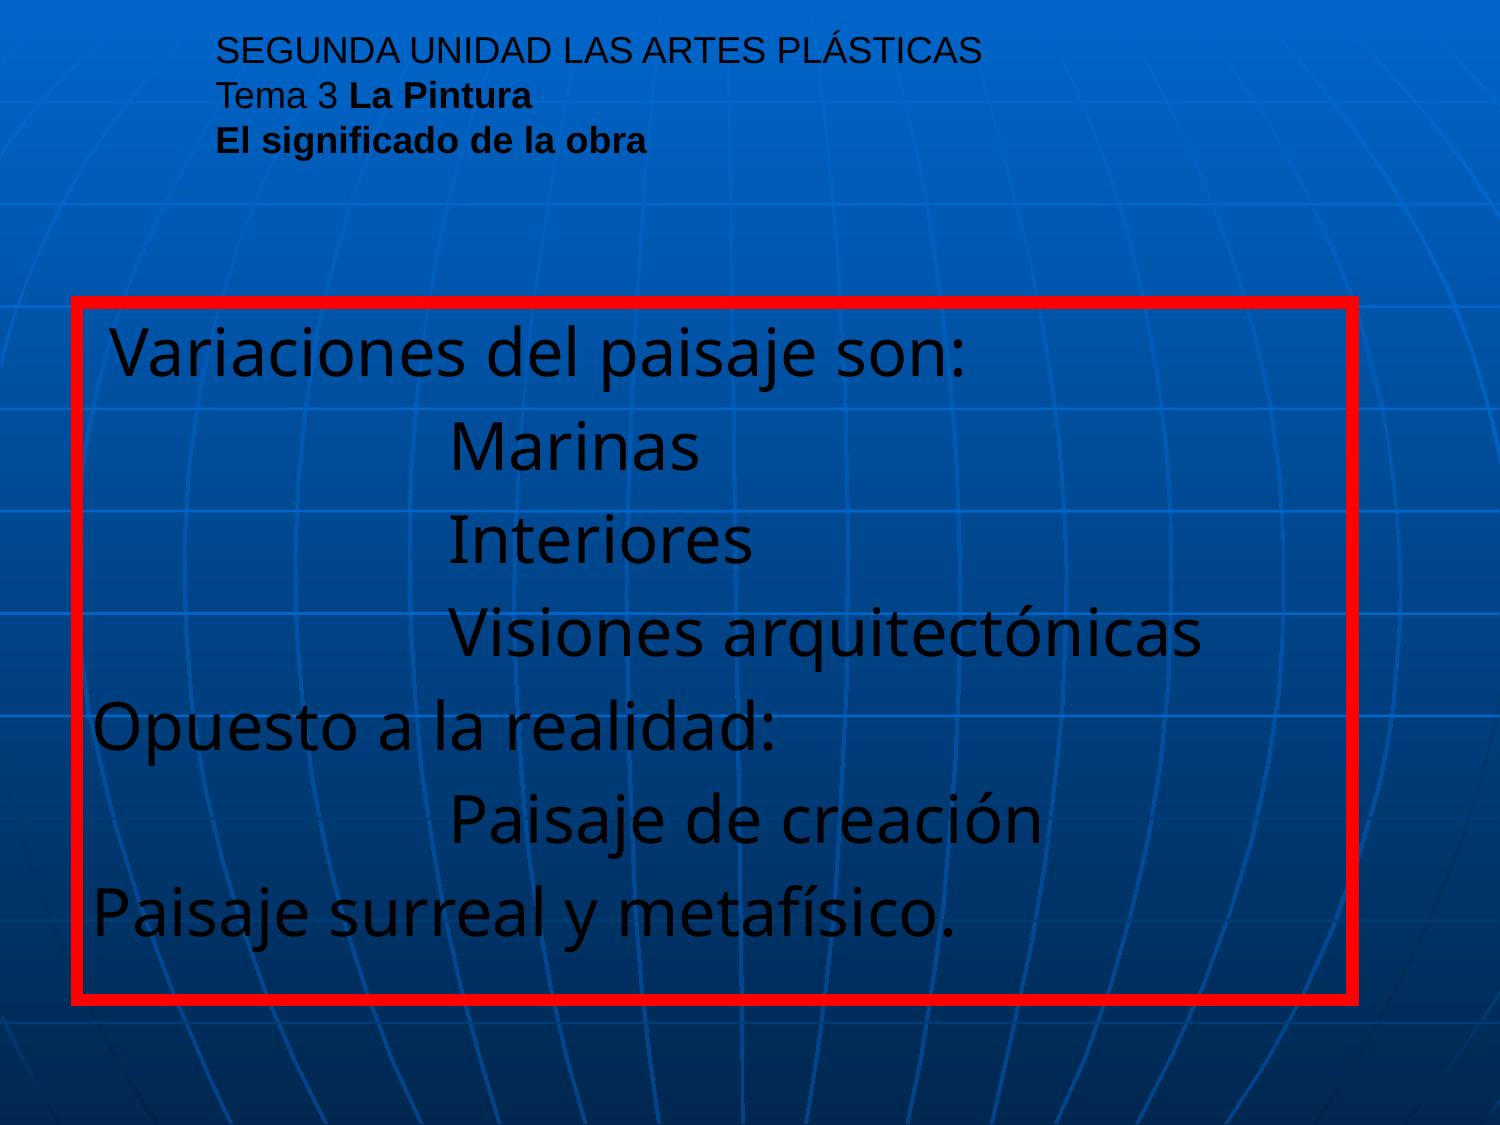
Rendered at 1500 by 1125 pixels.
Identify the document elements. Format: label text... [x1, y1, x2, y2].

title SEGUNDA UNIDAD LAS ARTES PLÁSTICAS Tema 3 La Pintura El significado de la obra [0, 0, 1200, 188]
list Variaciones del paisaje son: Marinas Interiores Visiones arquitectónicas Opuesto a la realidad: Paisaje de creación Paisaje surreal y metafísico. [76, 302, 1353, 1001]
